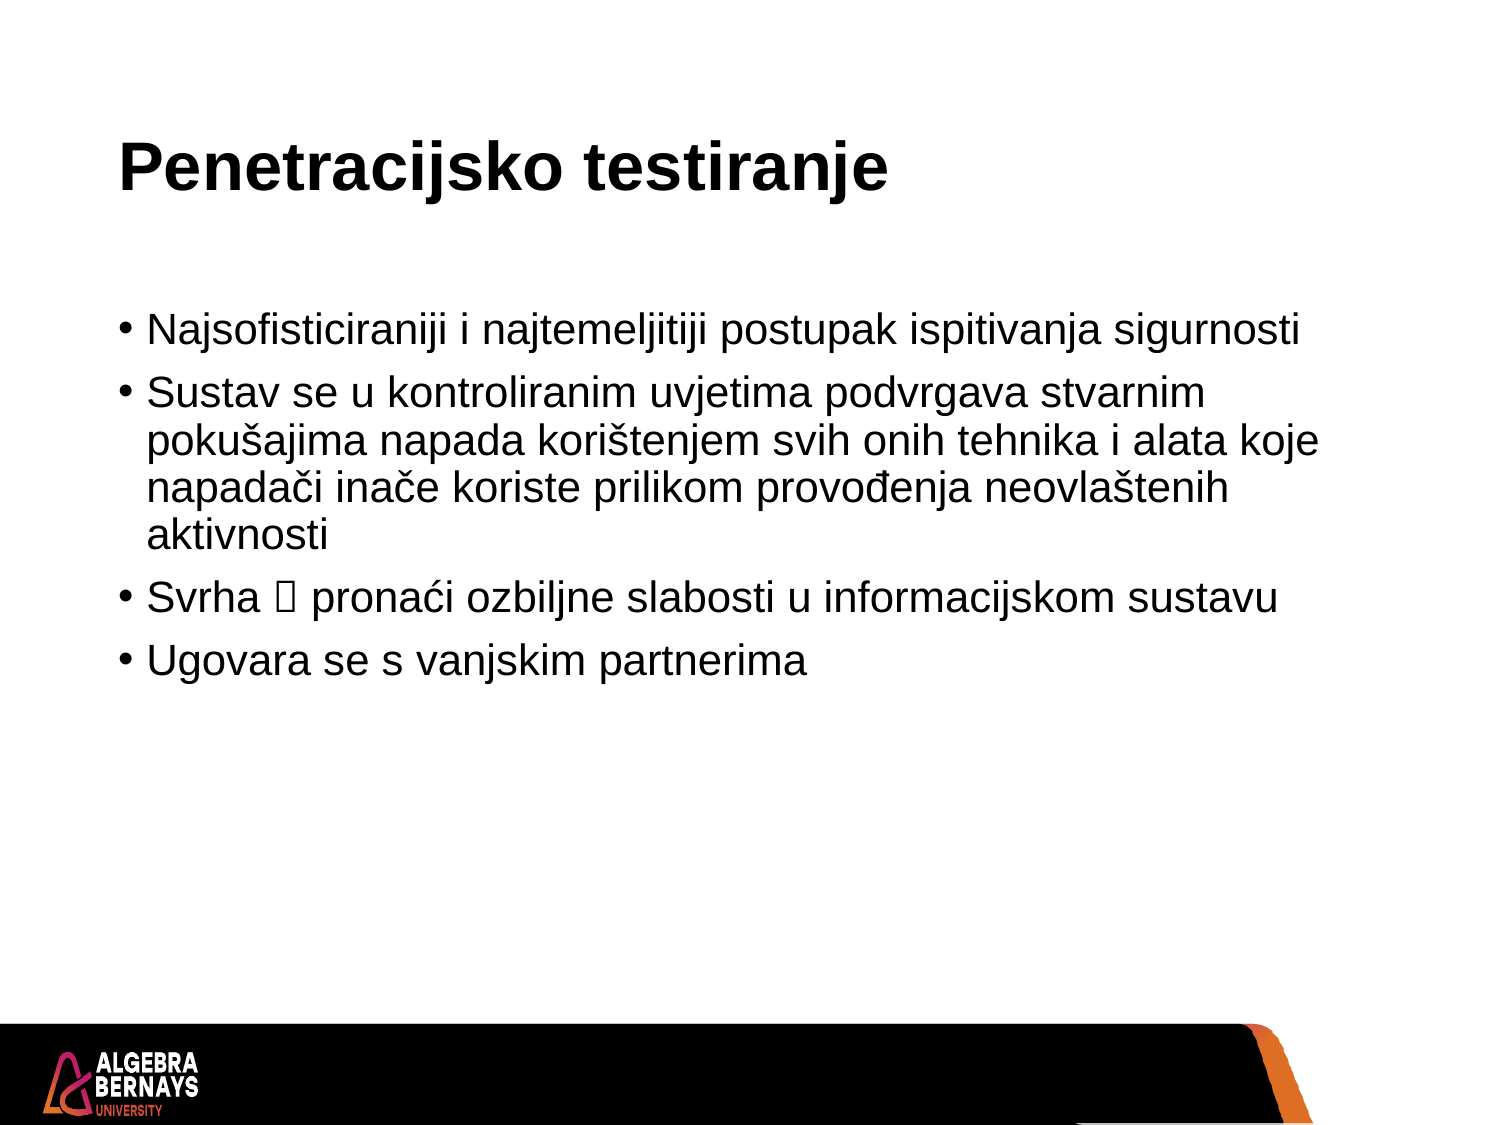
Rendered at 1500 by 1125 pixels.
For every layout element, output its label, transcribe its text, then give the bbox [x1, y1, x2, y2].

list Najsofisticiraniji i najtemeljitiji postupak ispitivanja sigurnosti Sustav se u kontroliranim uvjetima podvrgava stvarnim pokušajima napada korištenjem svih onih tehnika i alata koje napadači inače koriste prilikom provođenja neovlaštenih aktivnosti Svrha  pronaći ozbiljne slabosti u informacijskom sustavu Ugovara se s vanjskim partnerima [103, 299, 1397, 1014]
title Penetracijsko testiranje [103, 59, 1397, 278]
picture [0, 1023, 1468, 1125]
